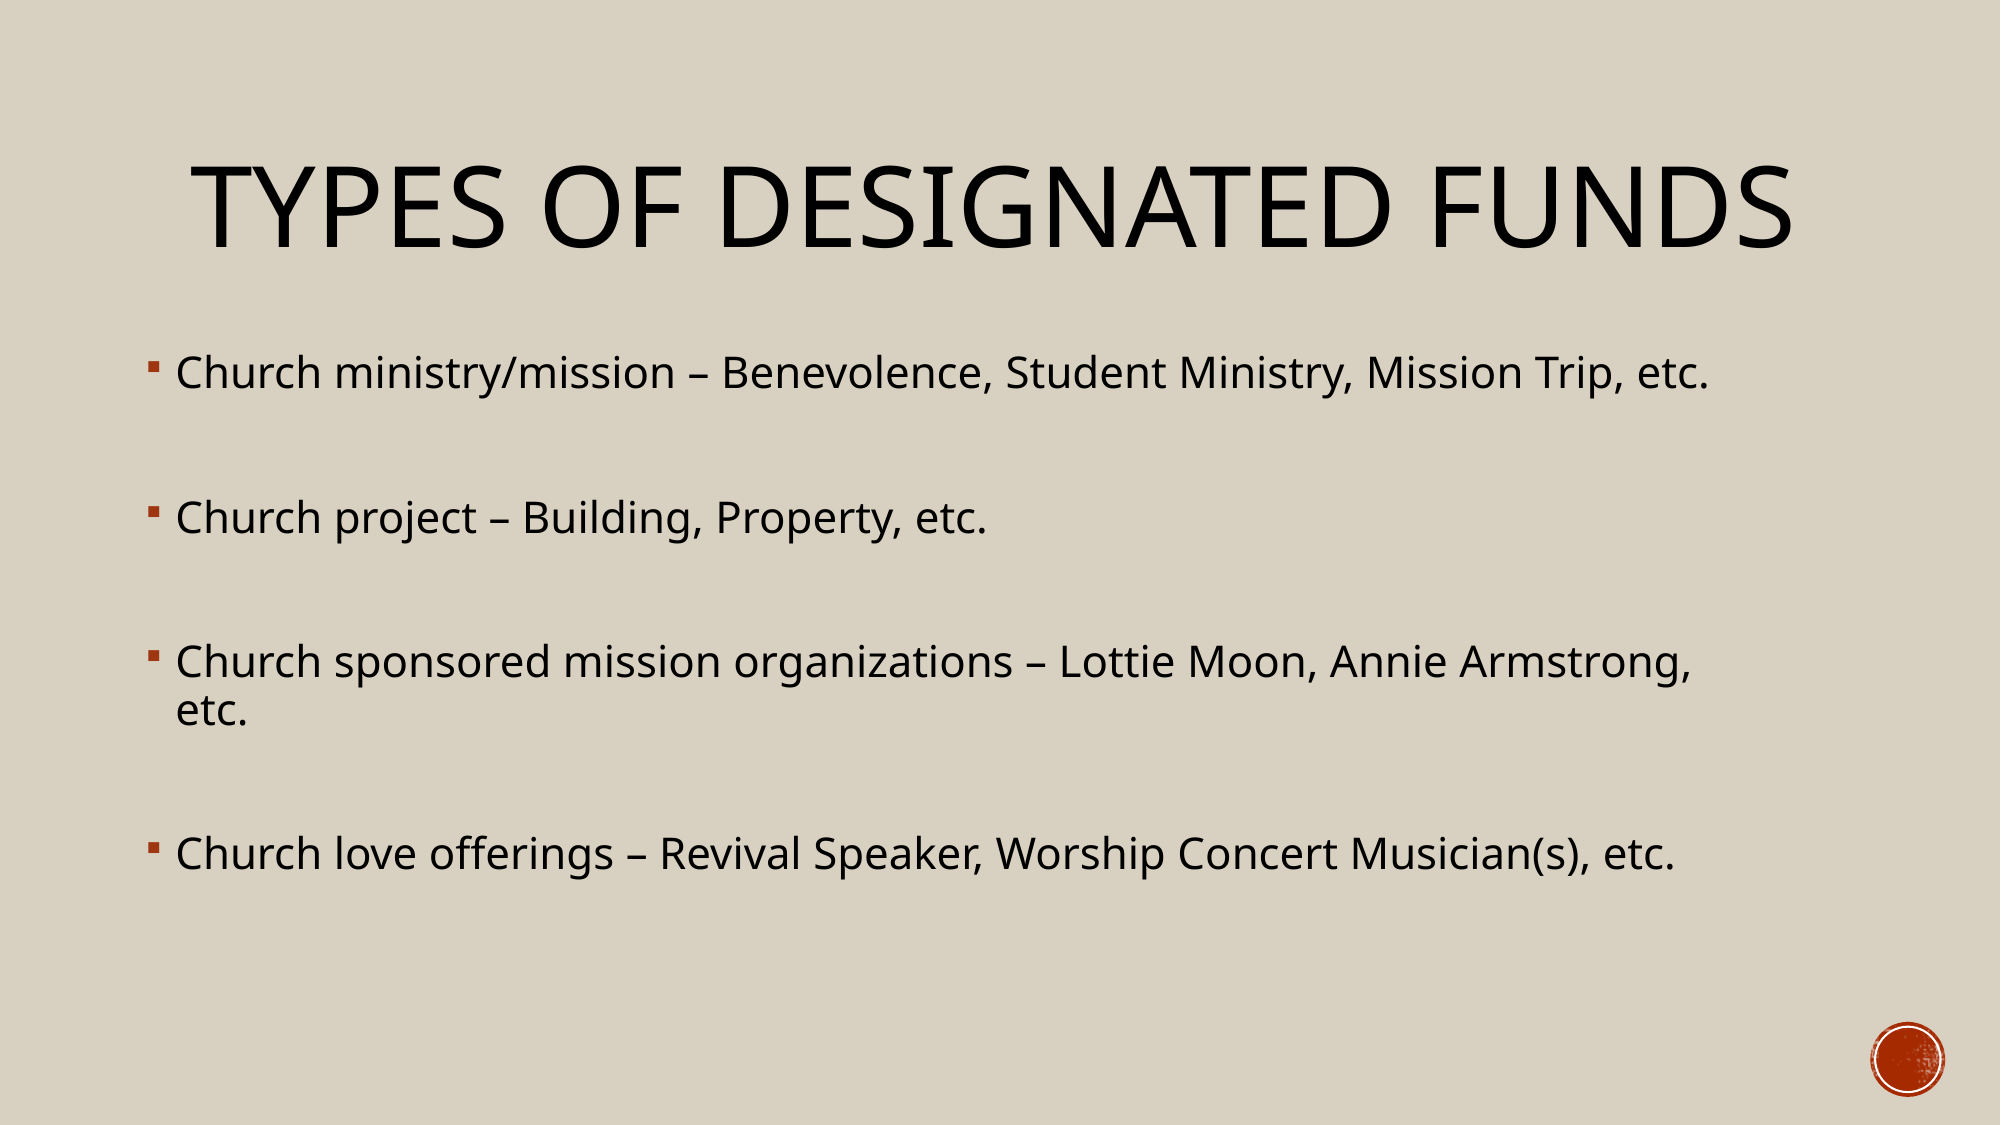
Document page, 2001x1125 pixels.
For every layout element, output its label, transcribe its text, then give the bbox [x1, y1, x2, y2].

title Types of designated funds [175, 79, 1826, 344]
list Church ministry/mission – Benevolence, Student Ministry, Mission Trip, etc. Church project – Building, Property, etc. Church sponsored mission organizations – Lottie Moon, Annie Armstrong, etc. Church love offerings – Revival Speaker, Worship Concert Musician(s), etc. [130, 343, 1781, 1008]
